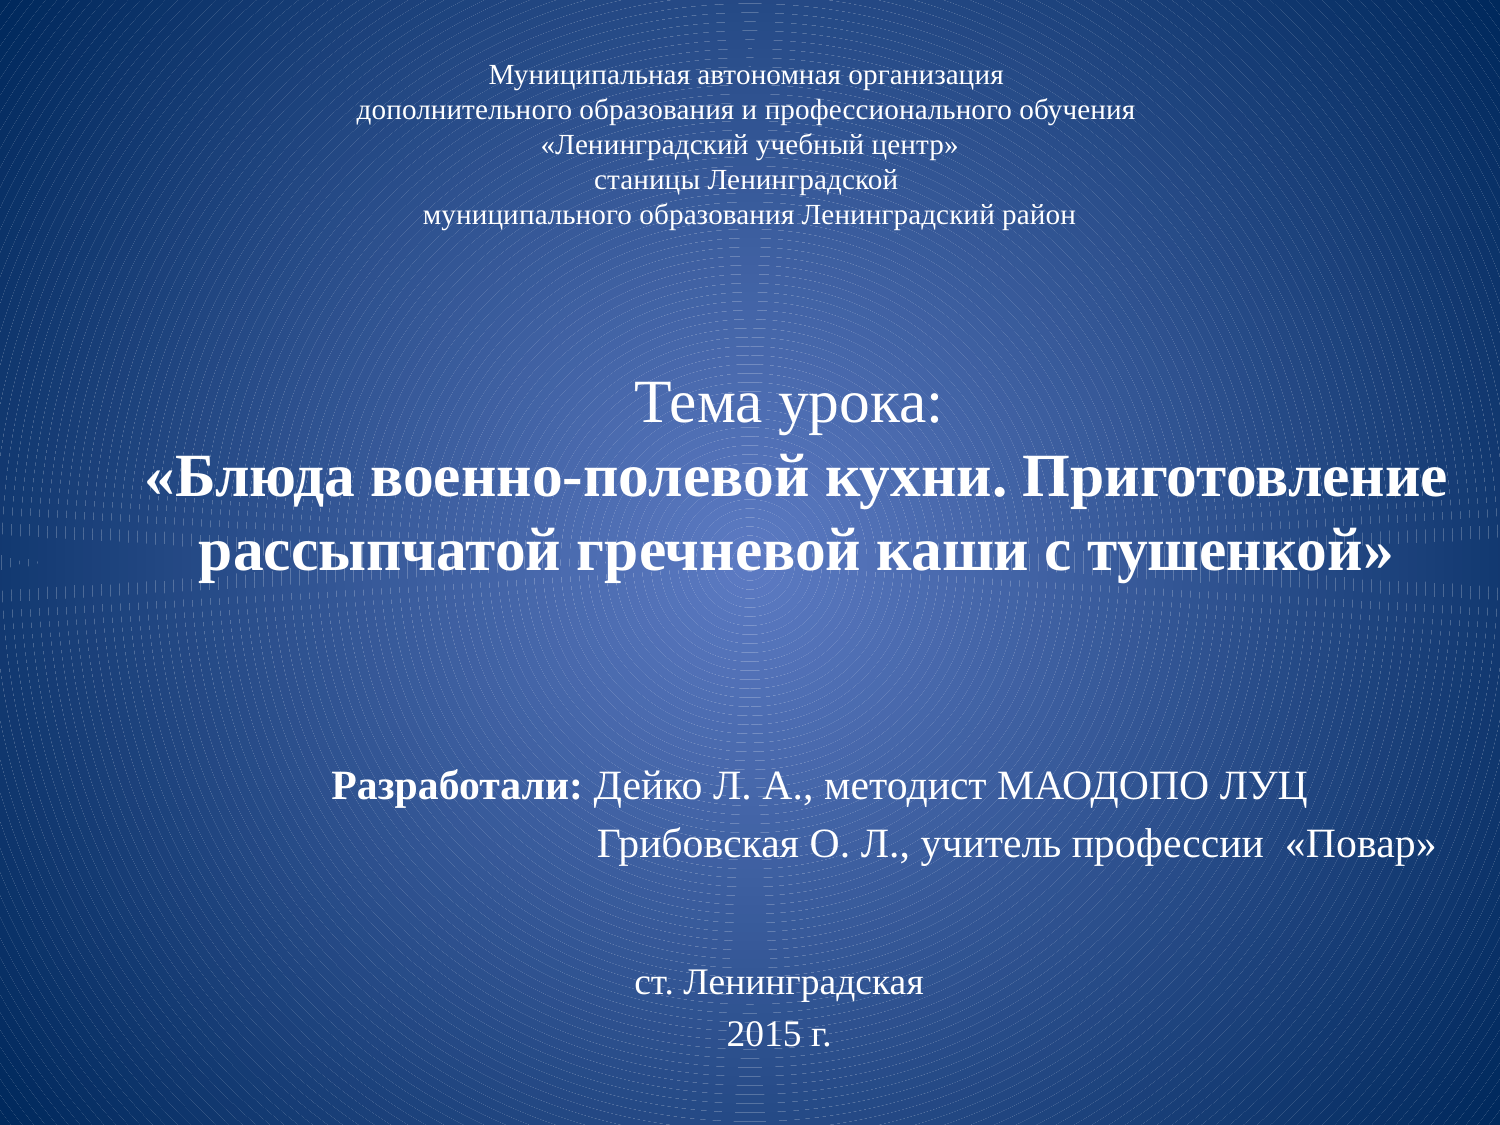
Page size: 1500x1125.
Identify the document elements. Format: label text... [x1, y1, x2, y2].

subtitle Разработали: Дейко Л. А., методист МАОДОПО ЛУЦ Грибовская О. Л., учитель профессии «Повар» [316, 750, 1500, 926]
text_box Муниципальная автономная организация дополнительного образования и профессионального обучения «Ленинградский учебный центр» станицы Ленинградской муниципального образования Ленинградский район [0, 47, 1500, 238]
title Тема урока: «Блюда военно-полевой кухни. Приготовление рассыпчатой гречневой каши с тушенкой» [93, 351, 1500, 593]
text_box ст. Ленинградская 2015 г. [269, 949, 1289, 1125]
